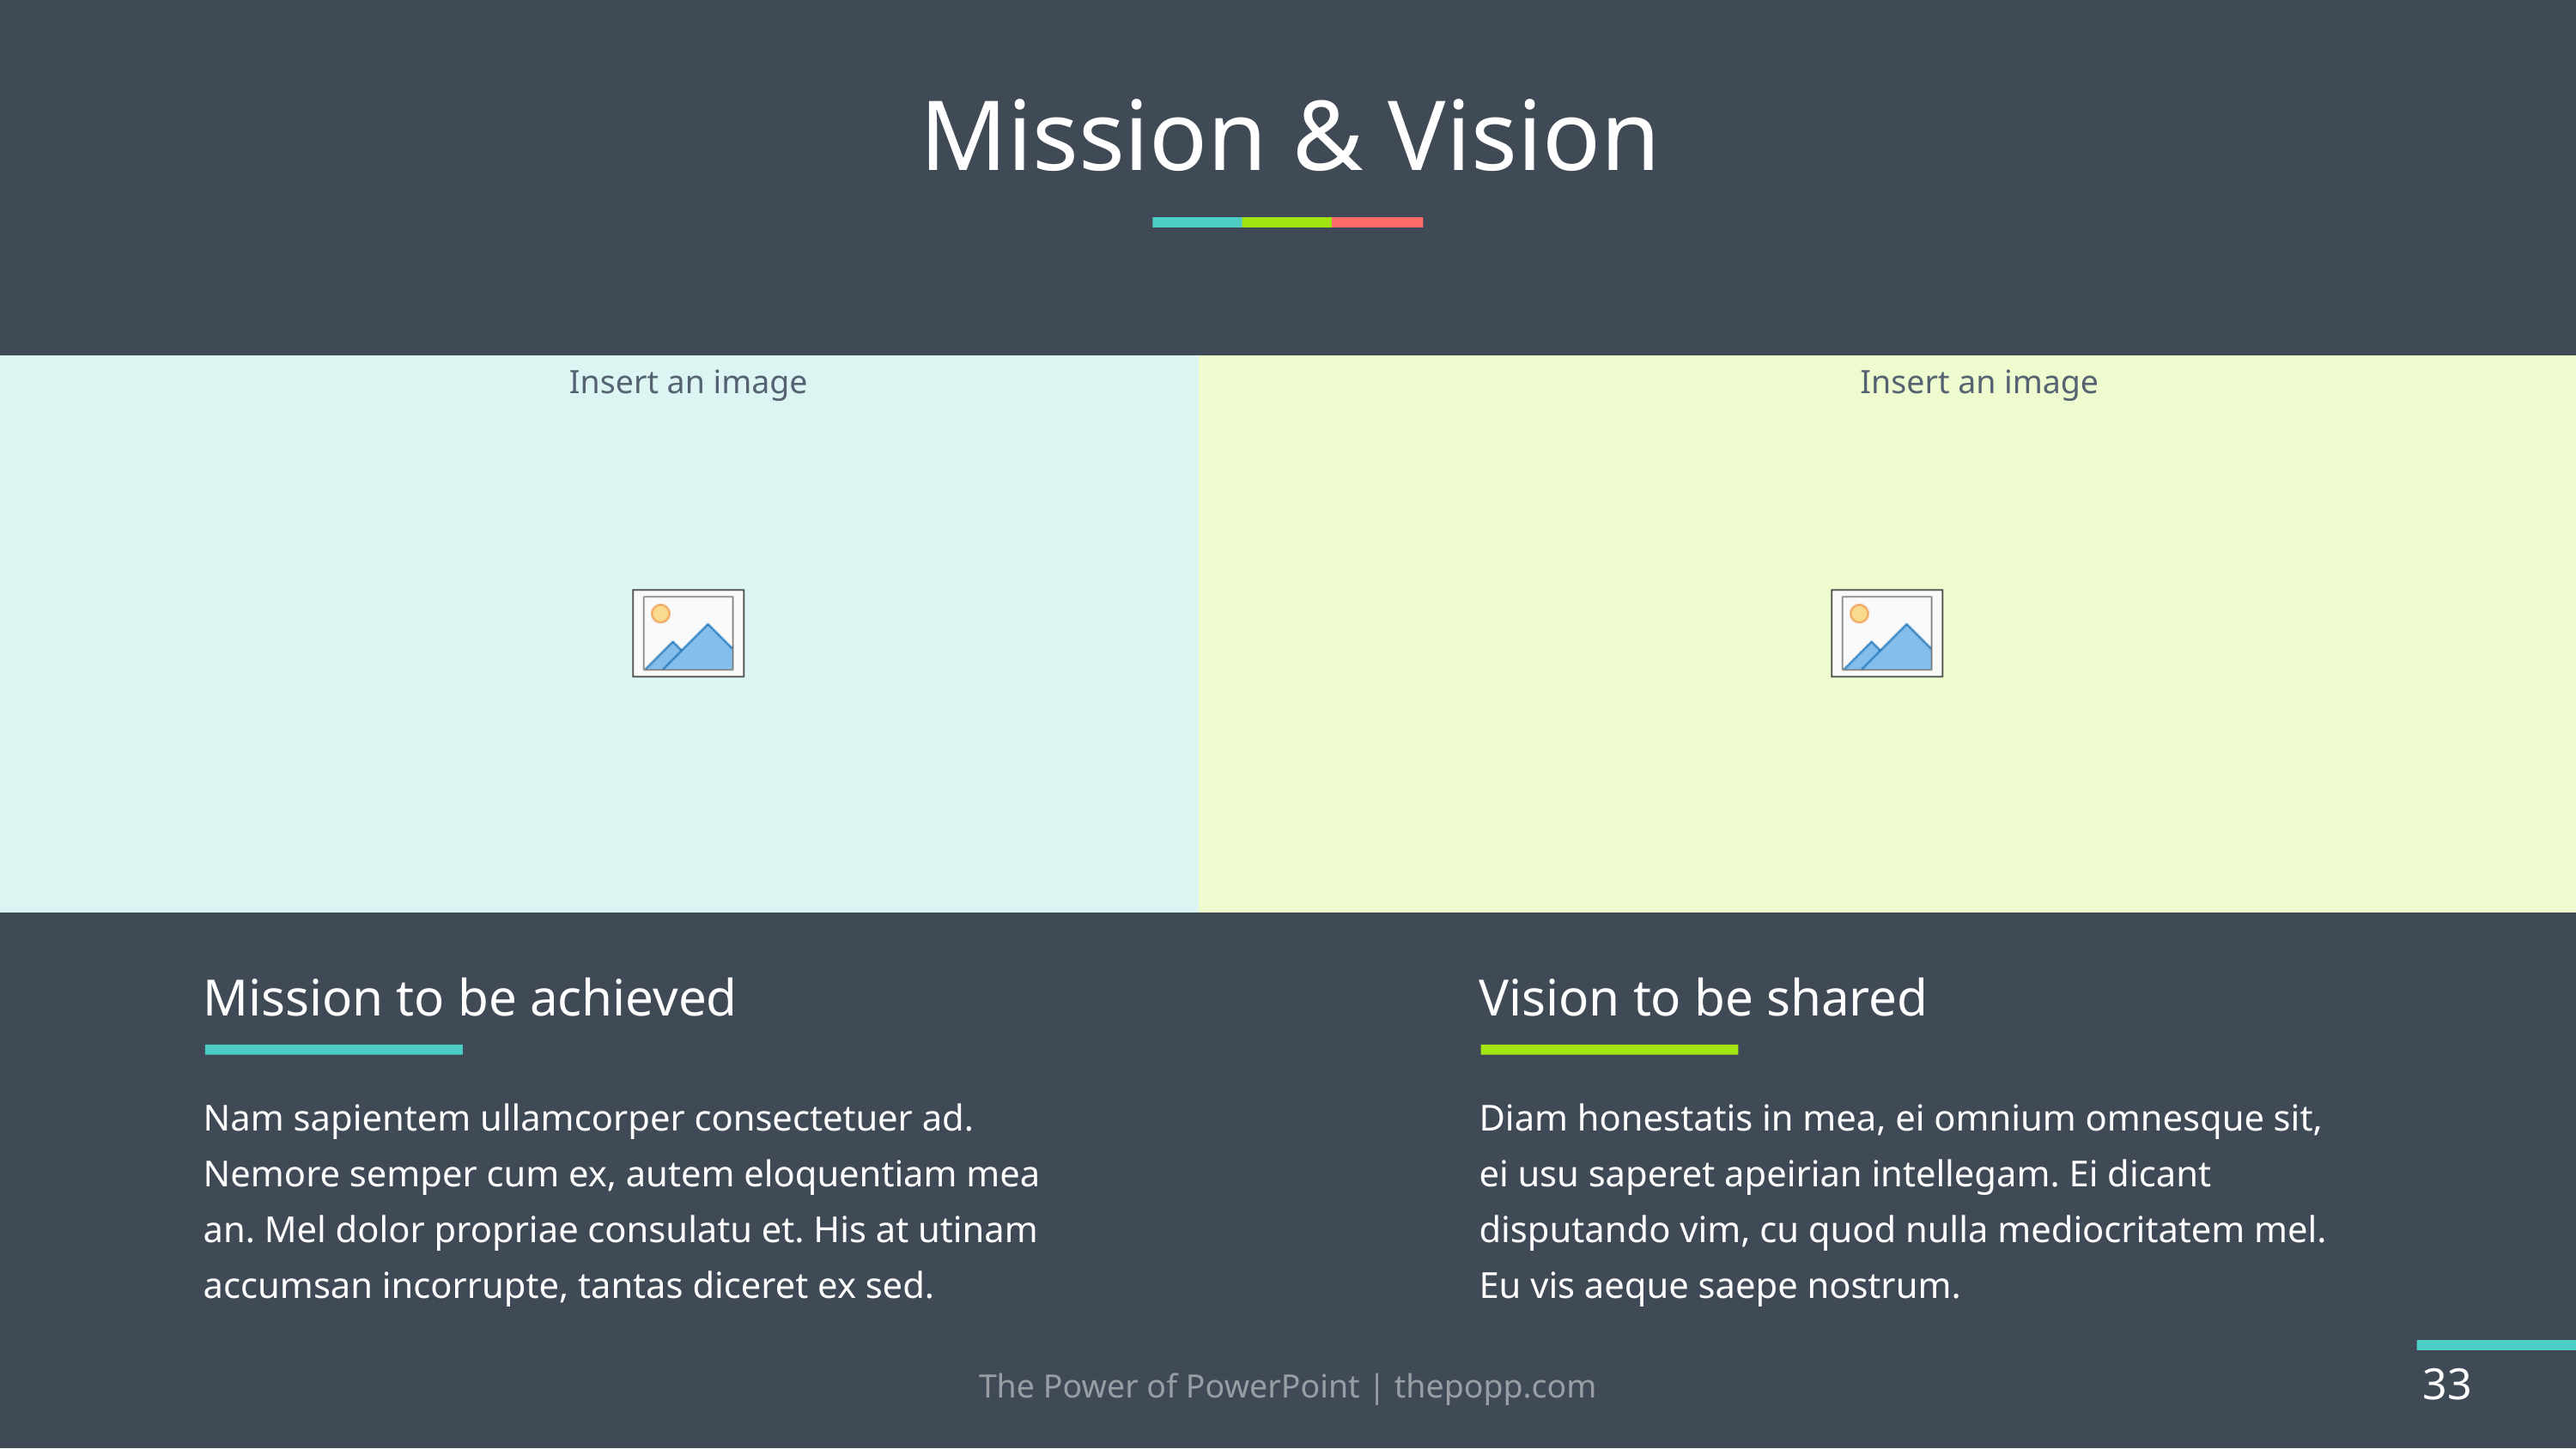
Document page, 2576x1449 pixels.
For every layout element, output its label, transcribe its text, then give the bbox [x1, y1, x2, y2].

list Vision to be shared [1466, 943, 2368, 1049]
title Mission & Vision [69, 49, 2512, 230]
list Diam honestatis in mea, ei omnium omnesque sit, ei usu saperet apeirian intellegam. Ei dicant disputando vim, cu quod nulla mediocritatem mel. Eu vis aeque saepe nostrum. [1466, 1076, 2368, 1319]
list Nam sapientem ullamcorper consectetuer ad. Nemore semper cum ex, autem eloquentiam mea an. Mel dolor propriae consulatu et. His at utinam accumsan incorrupte, tantas diceret ex sed. [190, 1076, 1092, 1319]
slide_number 33 [2409, 1351, 2576, 1421]
list Mission to be achieved [190, 943, 1092, 1049]
footer The Power of PowerPoint | thepopp.com [853, 1349, 1723, 1427]
picture [0, 355, 2576, 912]
